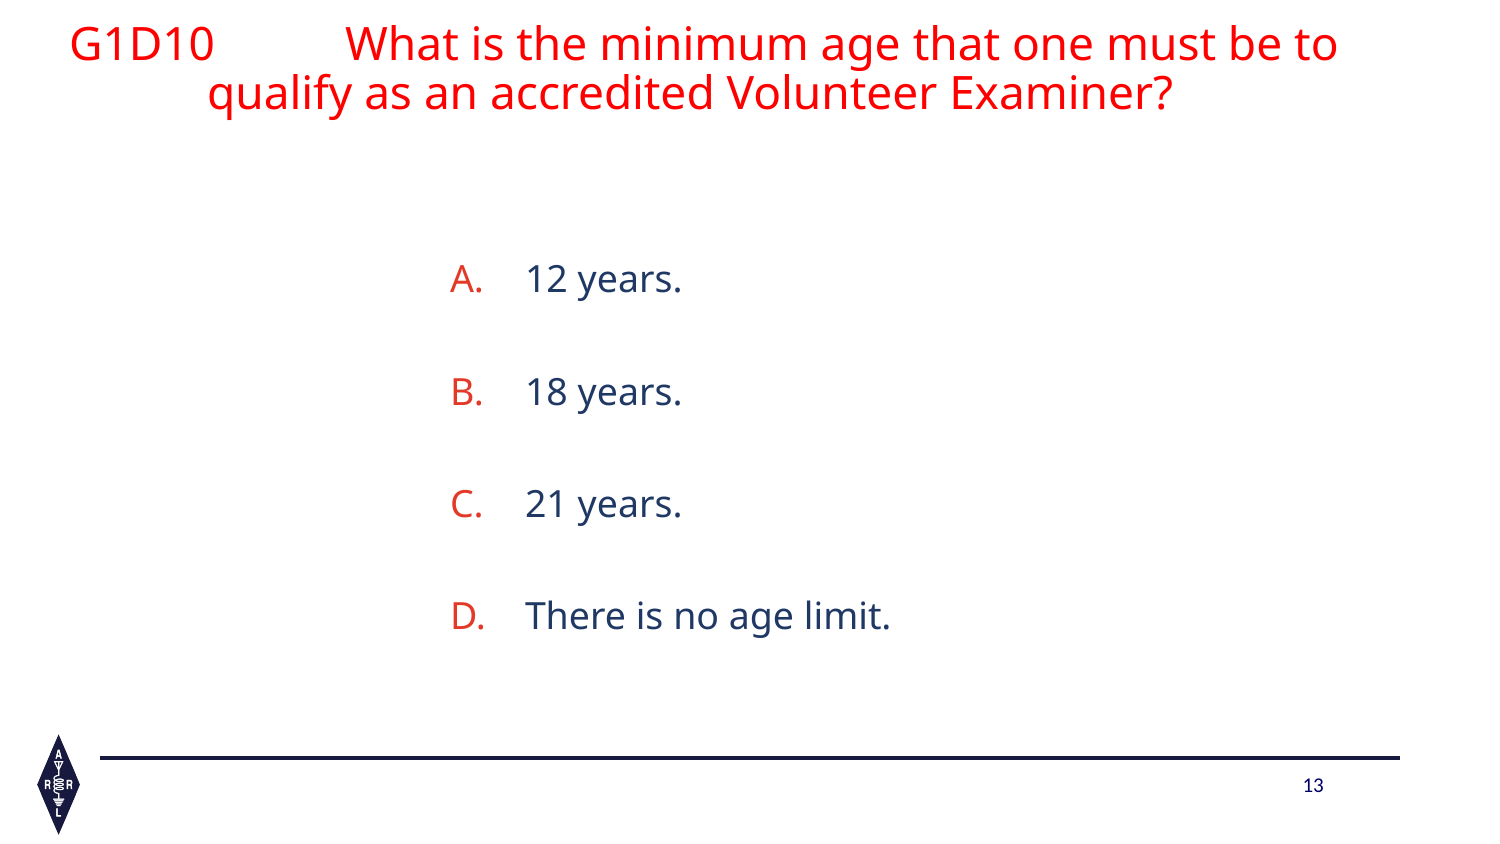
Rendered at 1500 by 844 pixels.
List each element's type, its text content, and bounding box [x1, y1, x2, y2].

title G1D10 What is the minimum age that one must be to qualify as an accredited Volunteer Examiner? [69, 14, 1445, 166]
picture [37, 734, 80, 835]
slide_number 13 [1302, 761, 1400, 807]
list 12 years. 18 years. 21 years. There is no age limit. [450, 254, 1064, 673]
